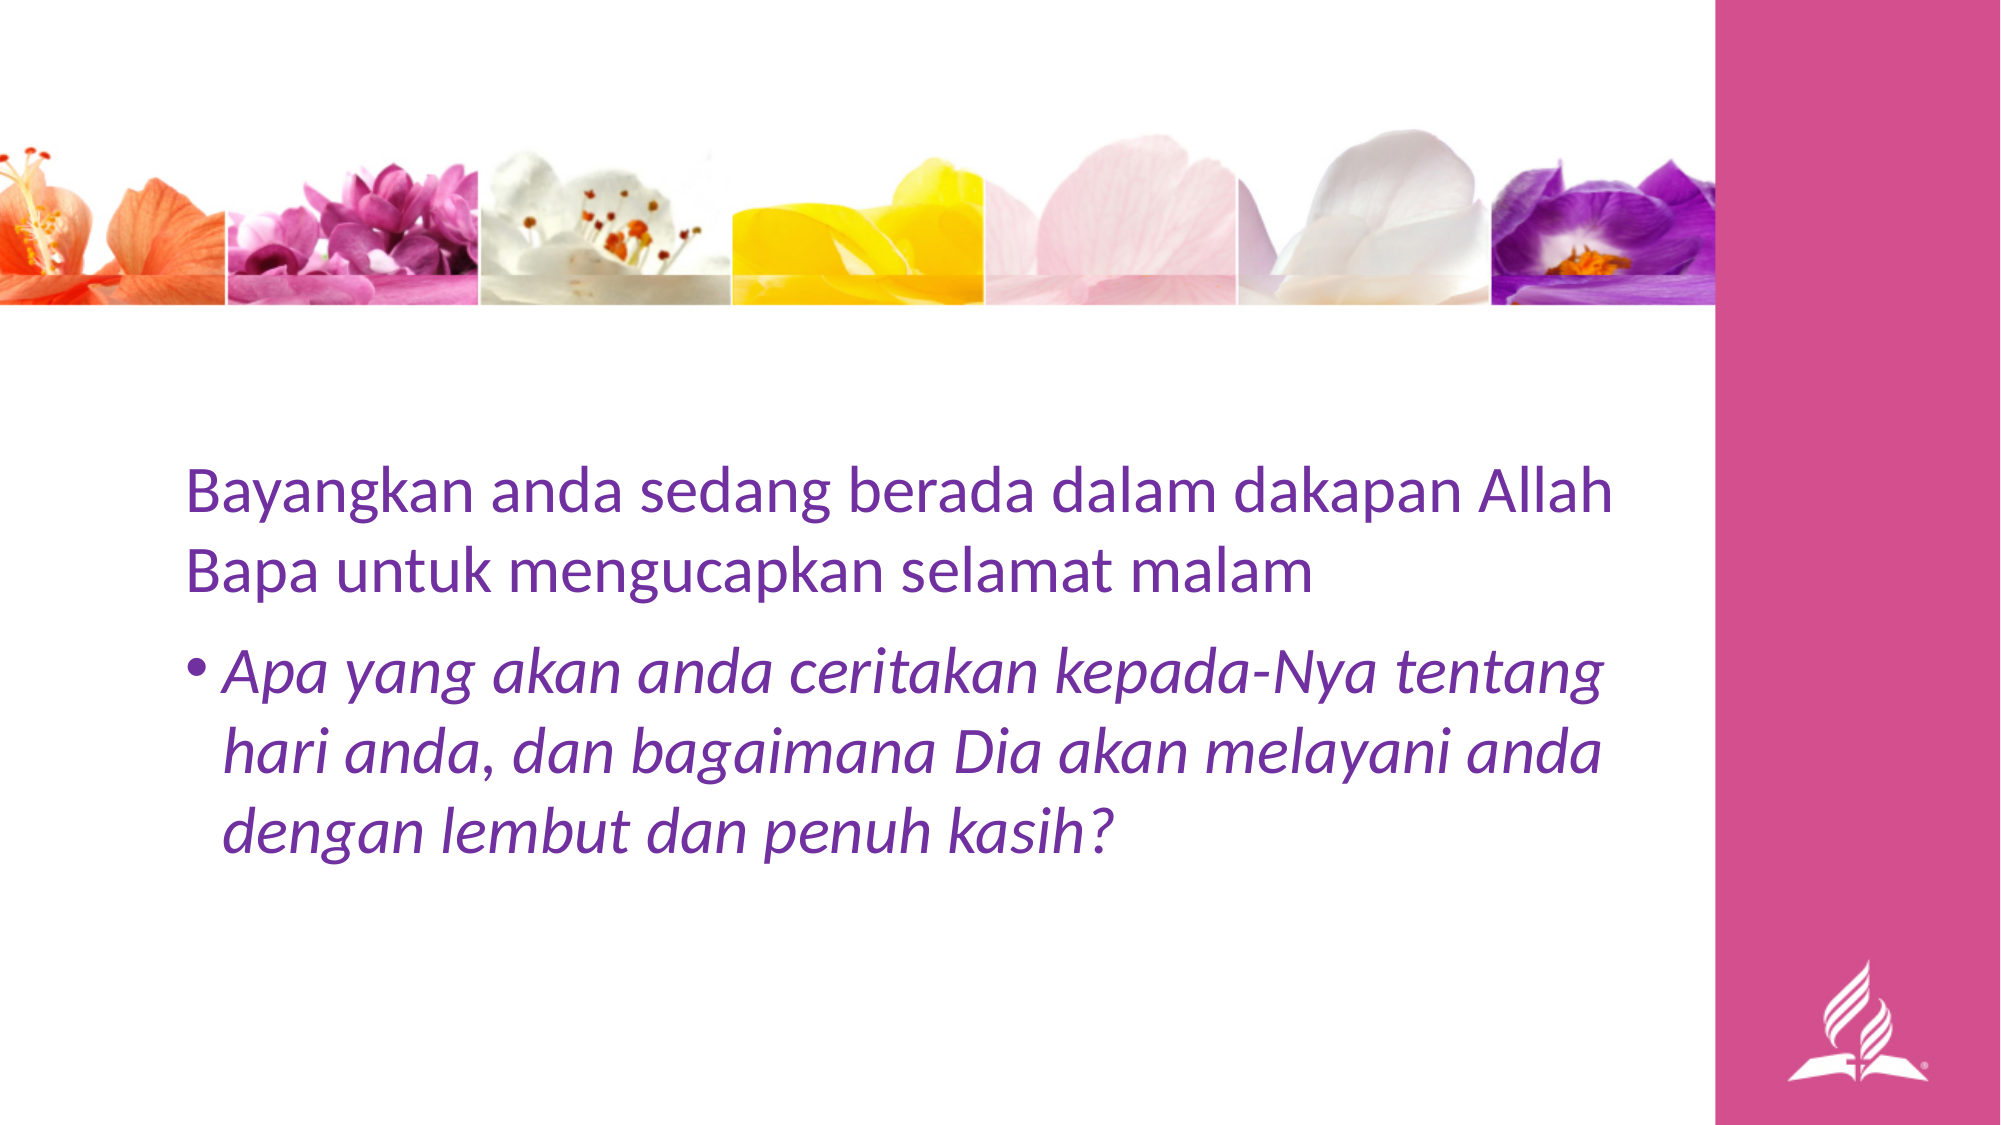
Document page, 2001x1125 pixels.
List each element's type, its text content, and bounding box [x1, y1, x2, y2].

list Bayangkan anda sedang berada dalam dakapan Allah Bapa untuk mengucapkan selamat malam Apa yang akan anda ceritakan kepada-Nya tentang hari anda, dan bagaimana Dia akan melayani anda dengan lembut dan penuh kasih? [170, 437, 1695, 986]
picture [0, 0, 2001, 1125]
